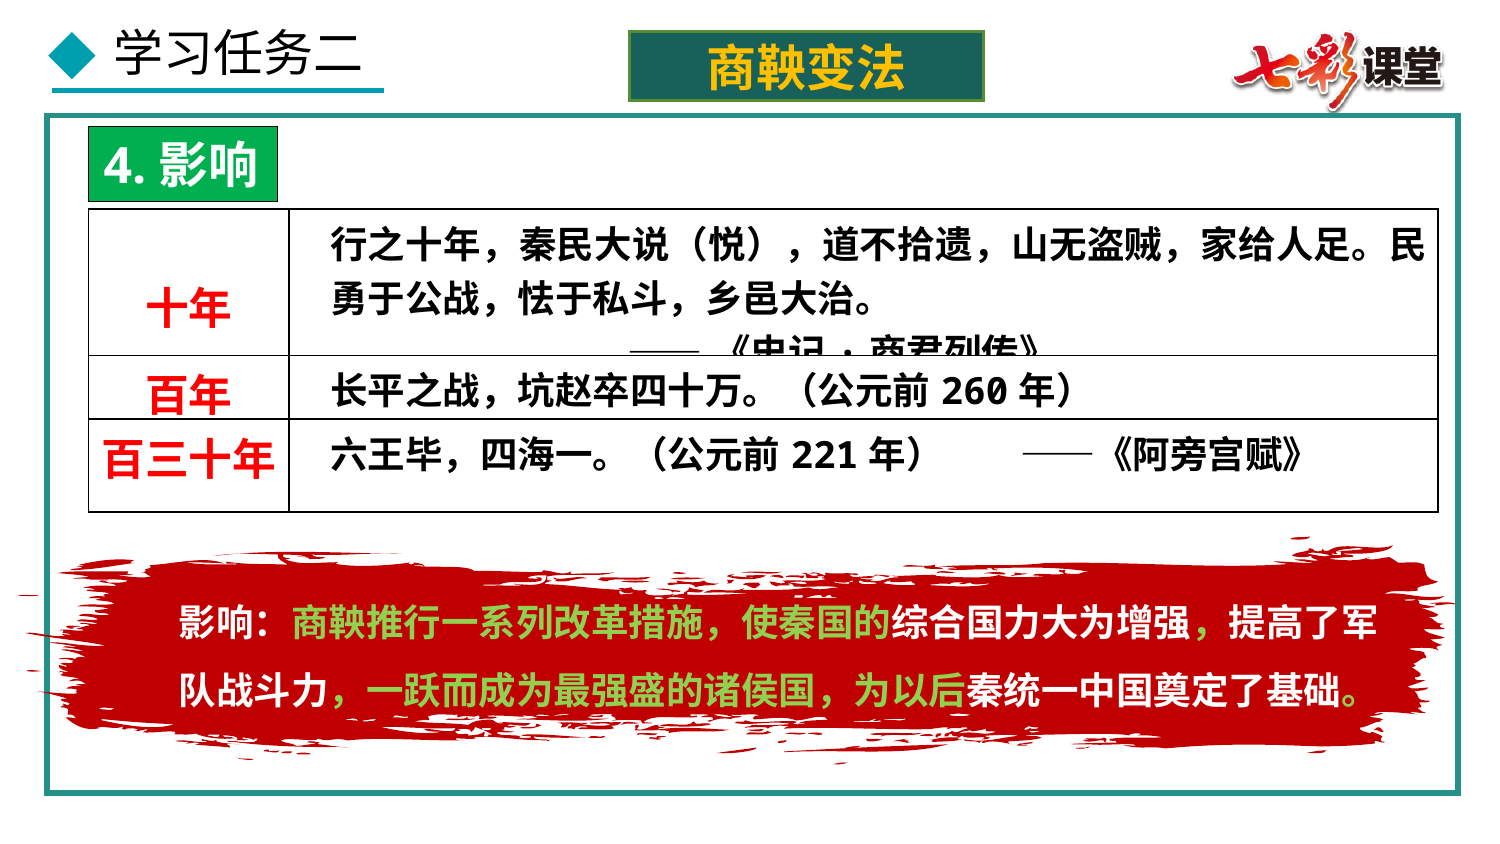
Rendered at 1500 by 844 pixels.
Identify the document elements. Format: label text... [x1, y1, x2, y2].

table_header 行之十年，秦民大说（悦），道不拾遗，山无盗贼，家给人足。民勇于公战，怯于私斗，乡邑大治。 ——《史记·商君列传》 [290, 210, 1437, 355]
table_cell 六王毕，四海一。（公元前221年） ——《阿旁宫赋》 [290, 420, 1437, 511]
table_cell 长平之战，坑赵卒四十万。（公元前260年） [290, 356, 1437, 418]
table_header 十年 [89, 210, 288, 355]
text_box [17, 535, 1457, 766]
text_box 商鞅变法 [628, 31, 984, 102]
table_cell 百年 [89, 356, 288, 418]
table_cell 百三十年 [89, 420, 288, 511]
text_box 4.影响 [88, 126, 278, 202]
picture [1228, 26, 1449, 113]
